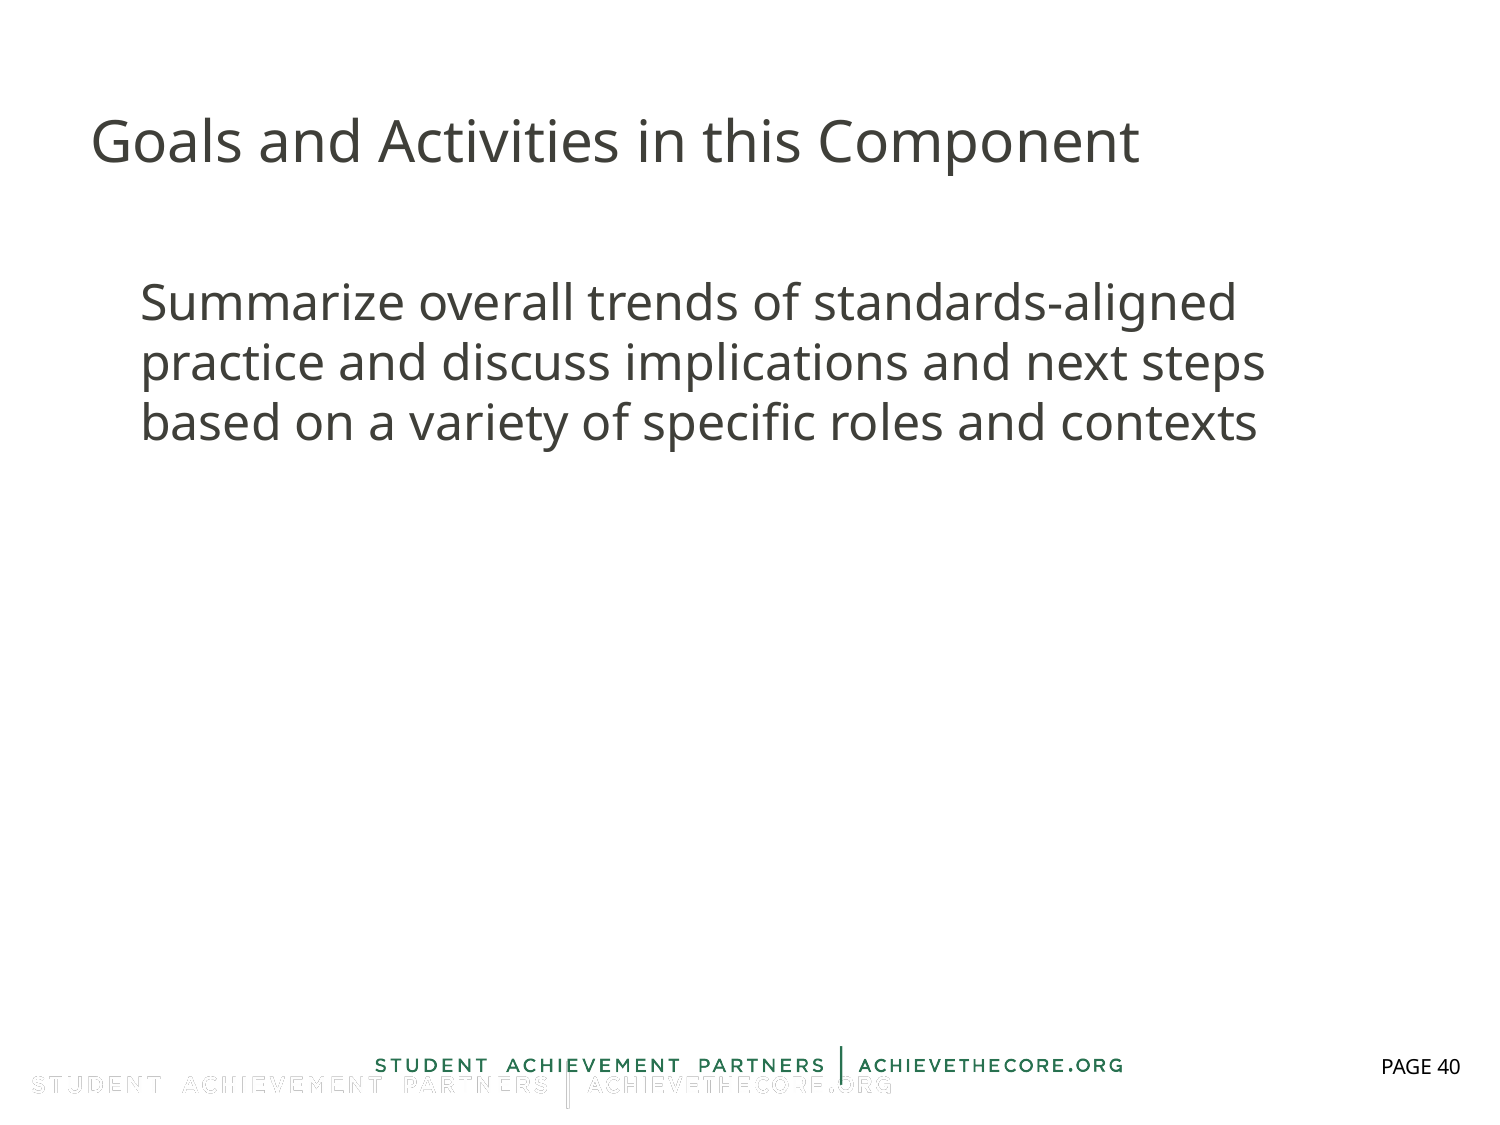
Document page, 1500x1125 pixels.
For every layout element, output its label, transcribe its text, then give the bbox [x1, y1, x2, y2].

list Summarize overall trends of standards-aligned practice and discuss implications and next steps based on a variety of specific roles and contexts [75, 262, 1425, 1005]
picture [12, 1046, 1122, 1112]
title Goals and Activities in this Component [75, 45, 1425, 233]
